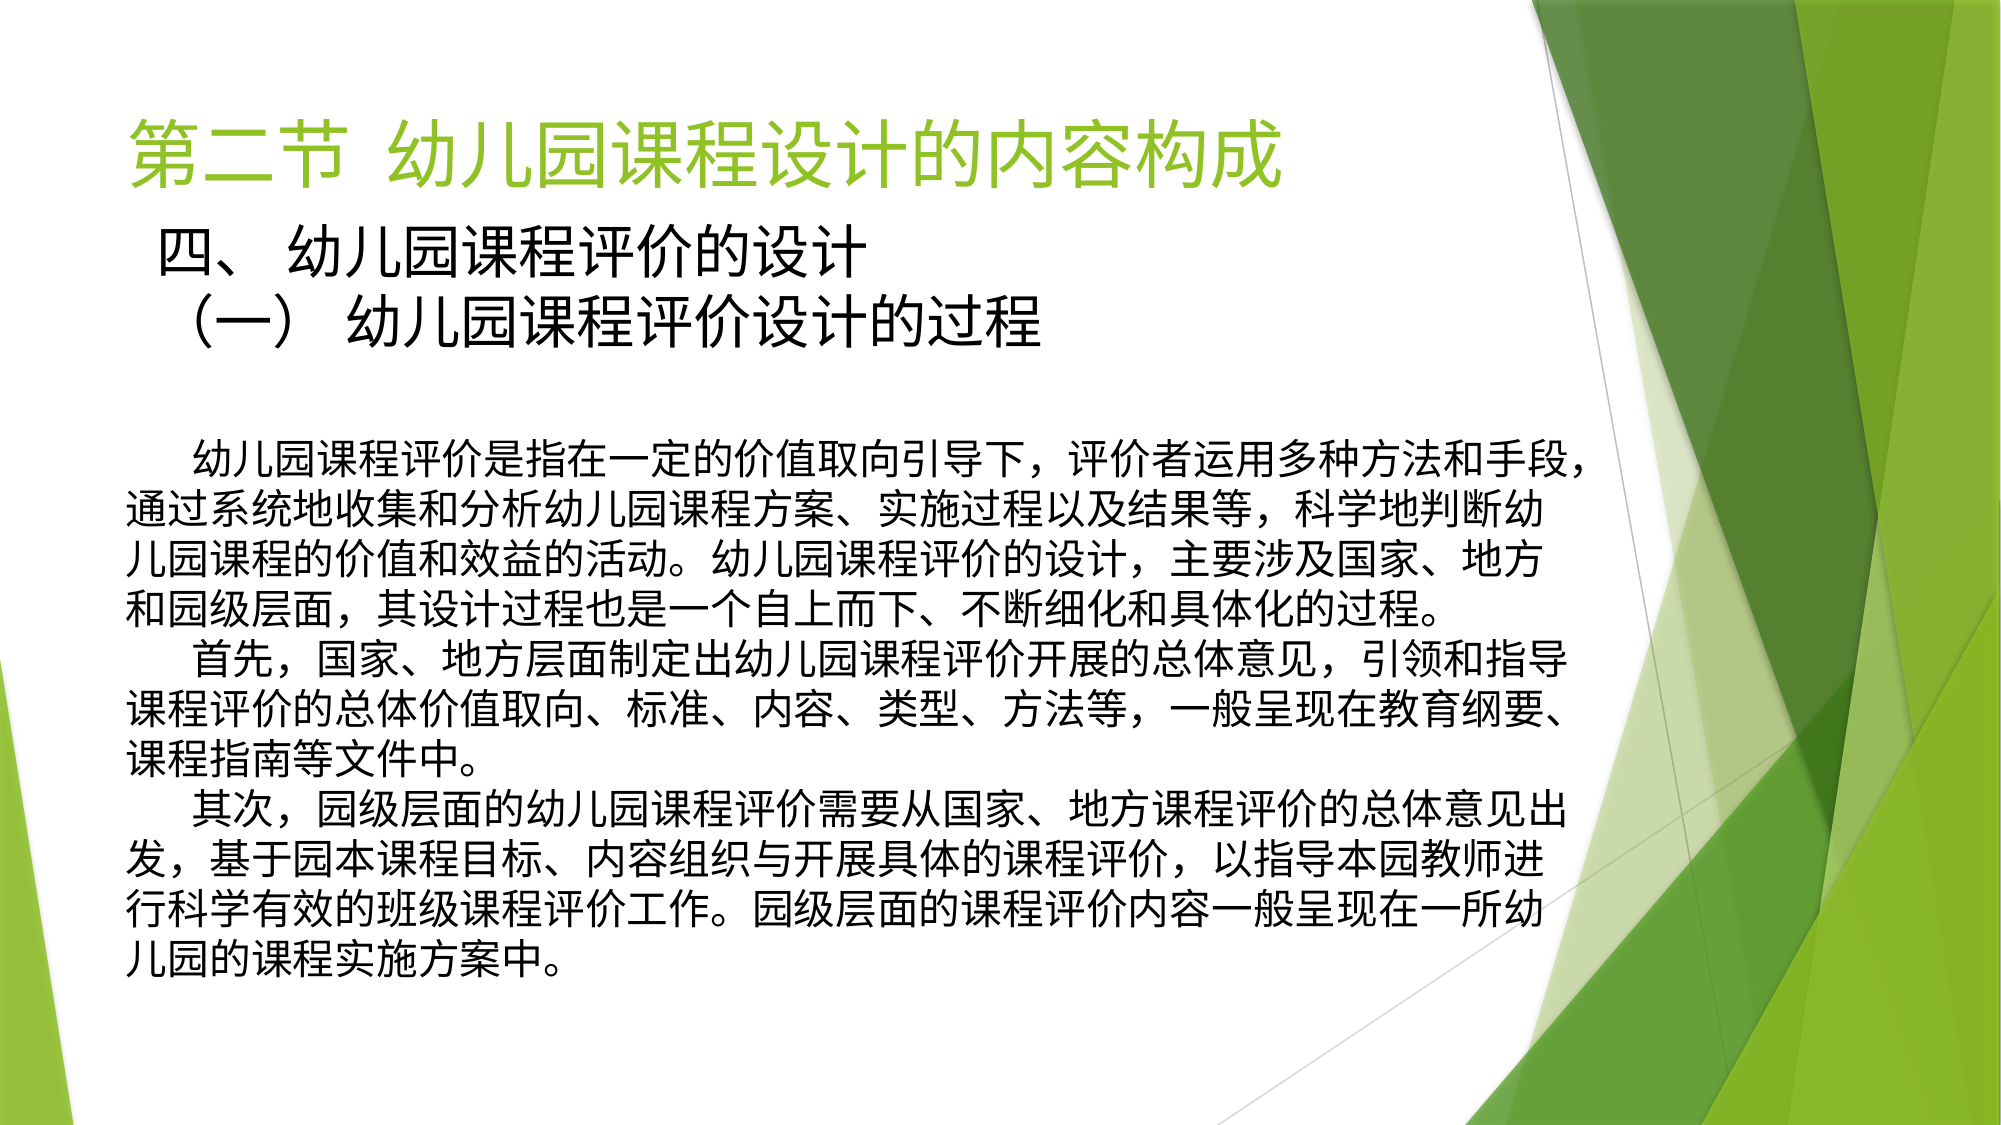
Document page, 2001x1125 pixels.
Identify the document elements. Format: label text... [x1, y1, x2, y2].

title 第二节 幼儿园课程设计的内容构成 [111, 99, 1522, 317]
text_box 四、 幼儿园课程评价的设计 （一） 幼儿园课程评价设计的过程 [141, 208, 1451, 363]
text_box 幼儿园课程评价是指在一定的价值取向引导下，评价者运用多种方法和手段，通过系统地收集和分析幼儿园课程方案、实施过程以及结果等，科学地判断幼儿园课程的价值和效益的活动。幼儿园课程评价的设计，主要涉及国家、地方和园级层面，其设计过程也是一个自上而下、不断细化和具体化的过程。 首先，国家、地方层面制定出幼儿园课程评价开展的总体意见，引领和指导课程评价的总体价值取向、标准、内容、类型、方法等，一般呈现在教育纲要、课程指南等文件中。 其次，园级层面的幼儿园课程评价需要从国家、地方课程评价的总体意见出发，基于园本课程目标、内容组织与开展具体的课程评价，以指导本园教师进行科学有效的班级课程评价工作。园级层面的课程评价内容一般呈现在一所幼儿园的课程实施方案中。 [111, 425, 1596, 990]
